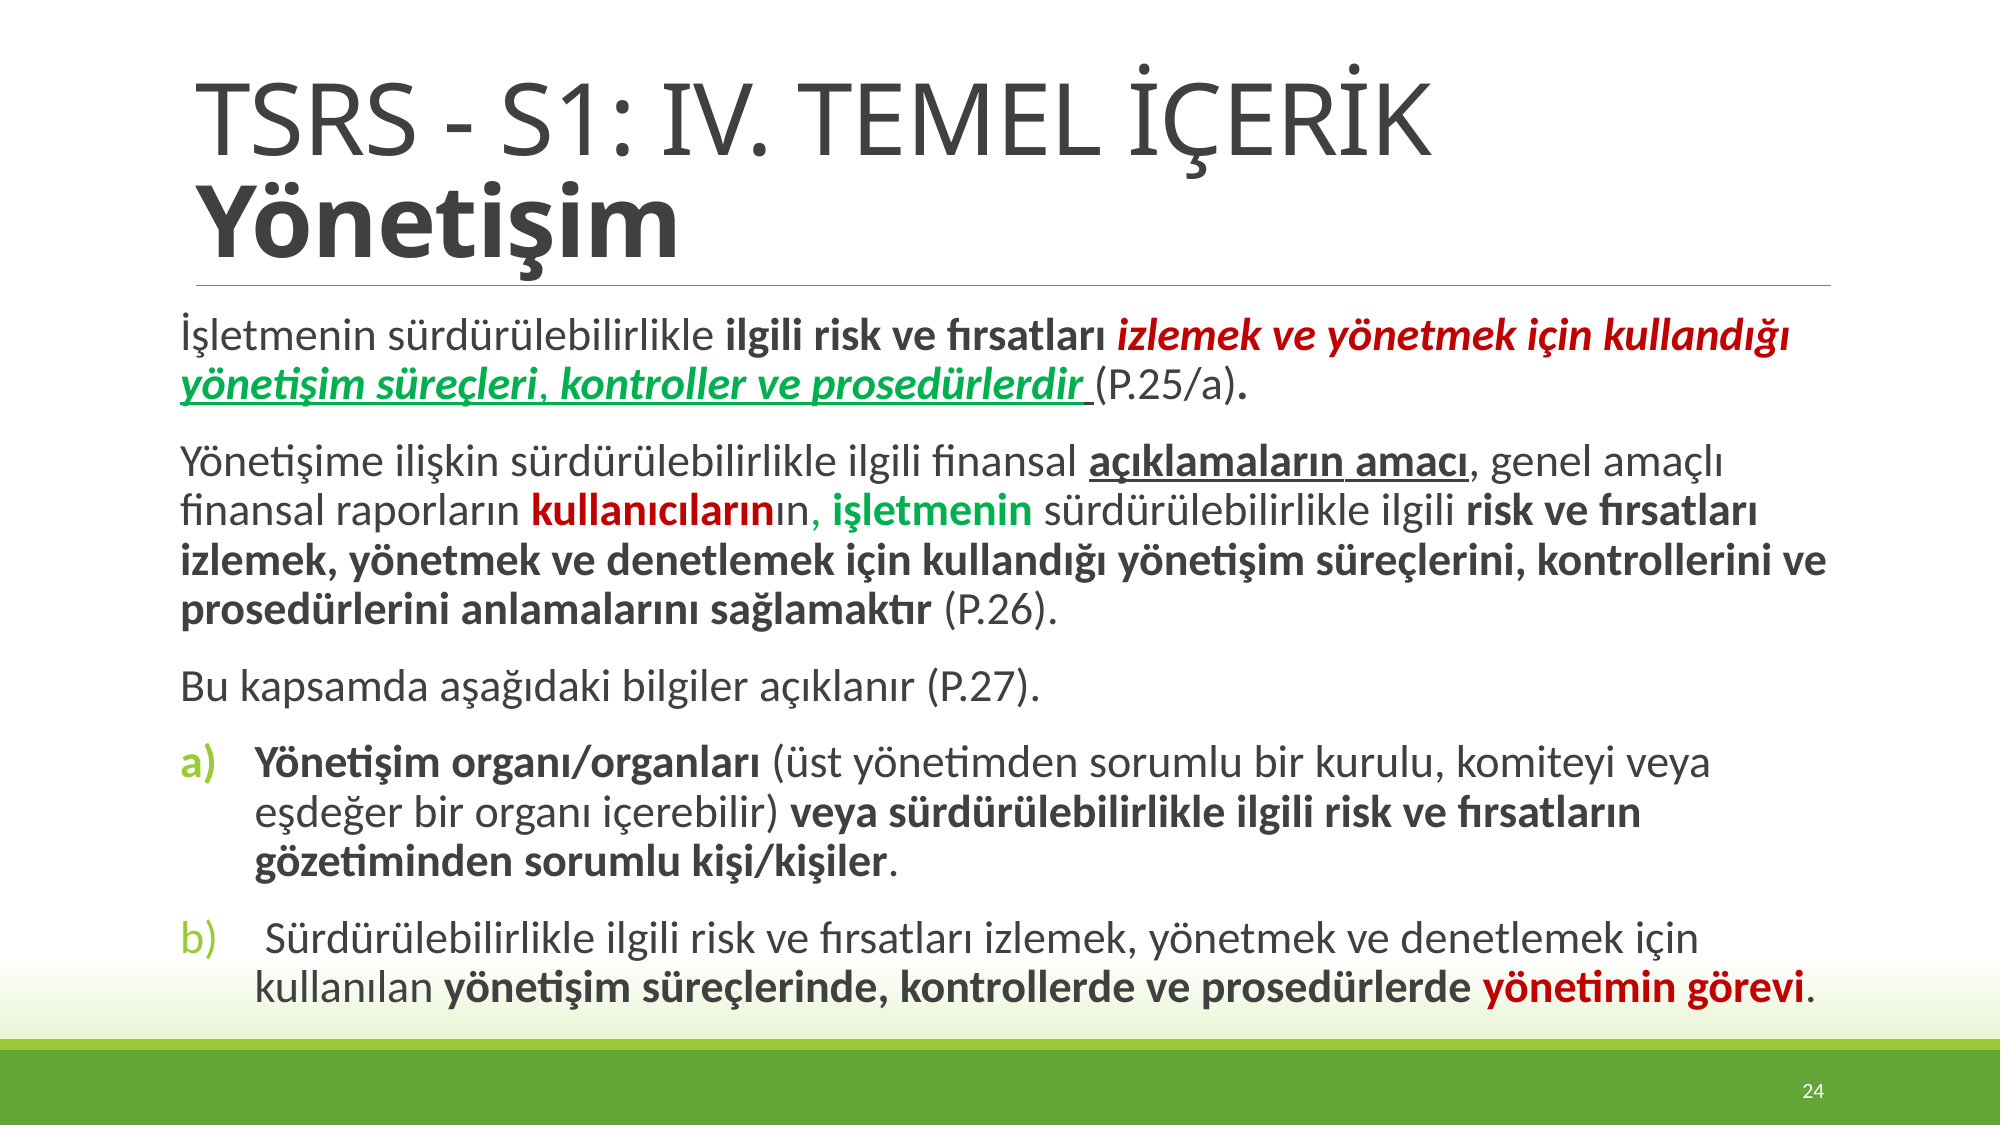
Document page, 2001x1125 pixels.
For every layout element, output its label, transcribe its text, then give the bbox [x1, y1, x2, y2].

title TSRS - S1: IV. TEMEL İÇERİK Yönetişim [180, 47, 1830, 285]
slide_number 24 [1624, 1059, 1840, 1120]
list İşletmenin sürdürülebilirlikle ilgili risk ve fırsatları izlemek ve yönetmek için kullandığı yönetişim süreçleri, kontroller ve prosedürlerdir (P.25/a). Yönetişime ilişkin sürdürülebilirlikle ilgili finansal açıklamaların amacı, genel amaçlı finansal raporların kullanıcılarının, işletmenin sürdürülebilirlikle ilgili risk ve fırsatları izlemek, yönetmek ve denetlemek için kullandığı yönetişim süreçlerini, kontrollerini ve prosedürlerini anlamalarını sağlamaktır (P.26). Bu kapsamda aşağıdaki bilgiler açıklanır (P.27). Yönetişim organı/organları (üst yönetimden sorumlu bir kurulu, komiteyi veya eşdeğer bir organı içerebilir) veya sürdürülebilirlikle ilgili risk ve fırsatların gözetiminden sorumlu kişi/kişiler. Sürdürülebilirlikle ilgili risk ve fırsatları izlemek, yönetmek ve denetlemek için kullanılan yönetişim süreçlerinde, kontrollerde ve prosedürlerde yönetimin görevi. [180, 302, 1845, 1027]
